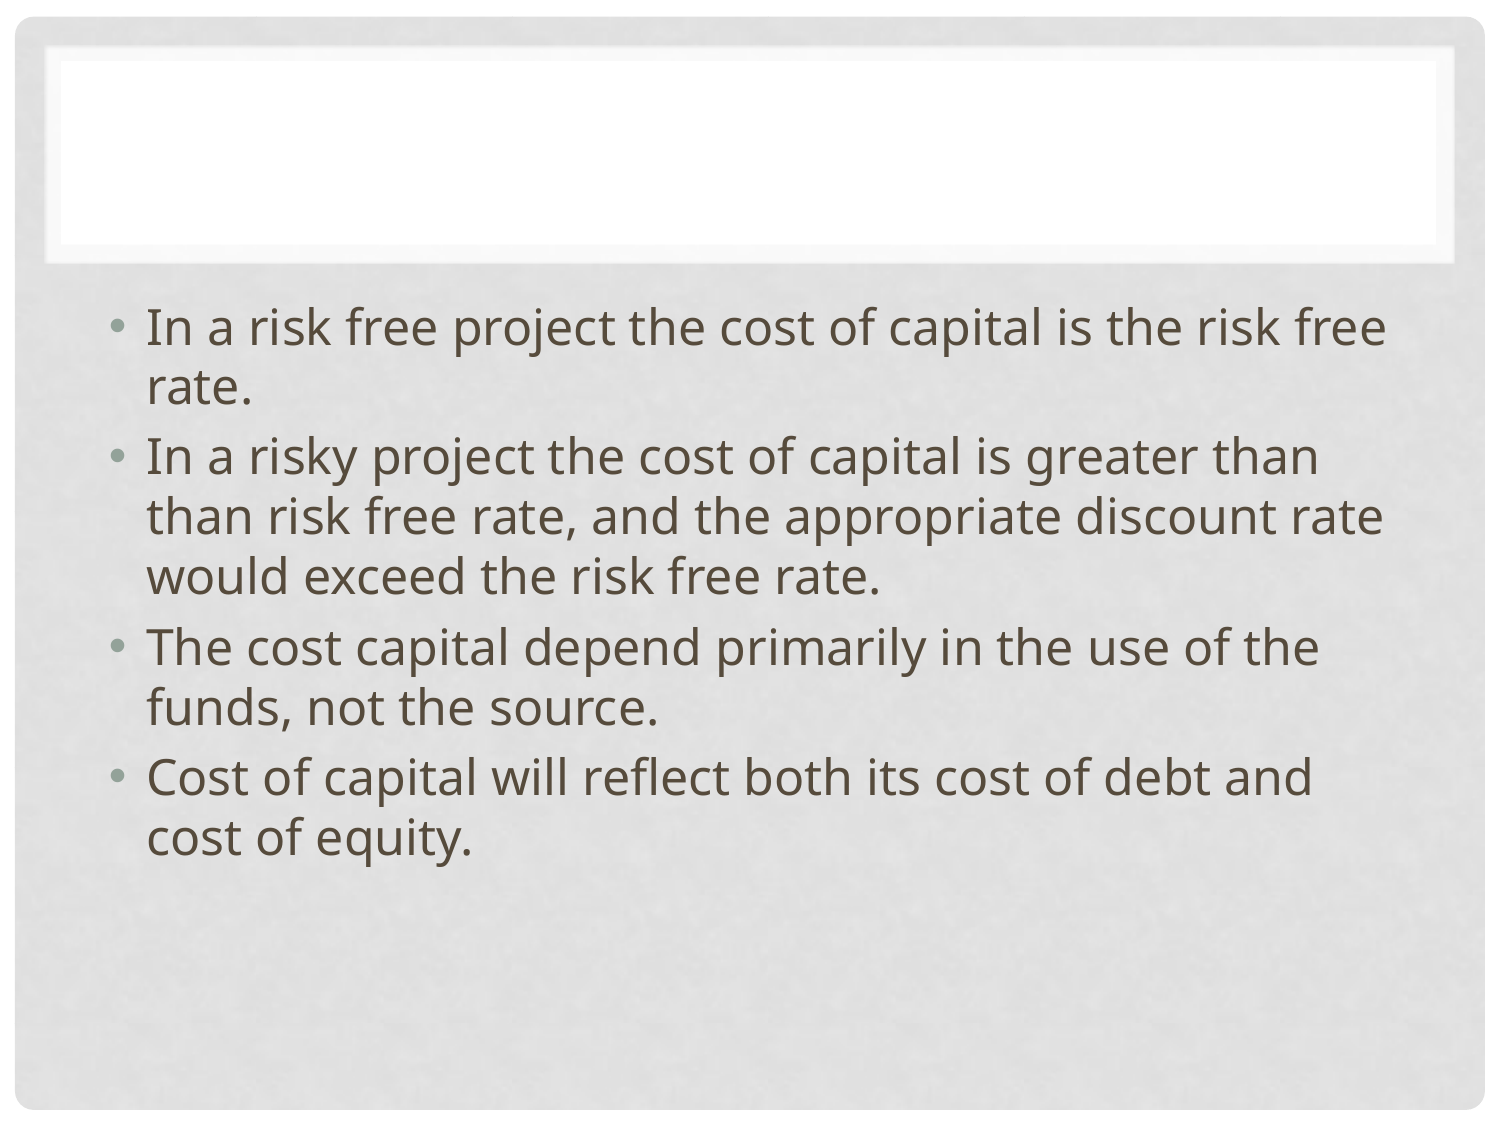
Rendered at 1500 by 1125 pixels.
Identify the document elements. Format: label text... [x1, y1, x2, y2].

list In a risk free project the cost of capital is the risk free rate. In a risky project the cost of capital is greater than than risk free rate, and the appropriate discount rate would exceed the risk free rate. The cost capital depend primarily in the use of the funds, not the source. Cost of capital will reflect both its cost of debt and cost of equity. [75, 287, 1425, 1005]
